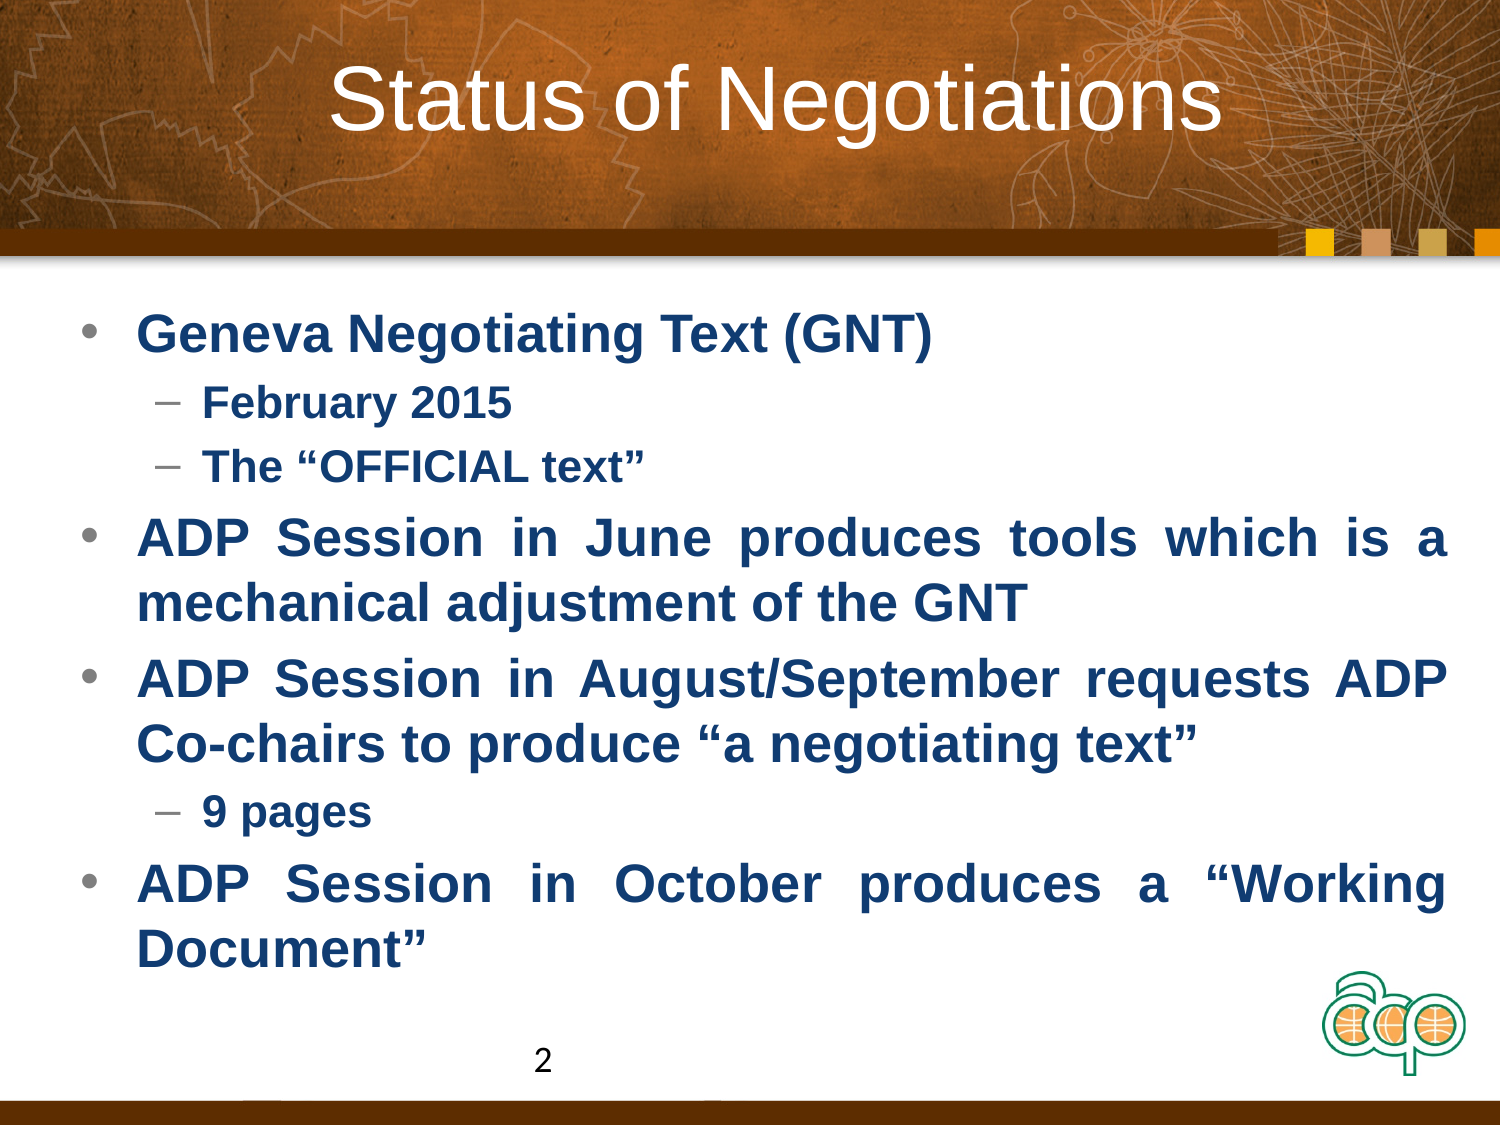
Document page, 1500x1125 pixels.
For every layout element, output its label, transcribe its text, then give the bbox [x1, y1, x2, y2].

slide_number 2 [518, 1027, 869, 1071]
picture [0, 0, 1500, 1125]
list Geneva Negotiating Text (GNT) February 2015 The “OFFICIAL text” ADP Session in June produces tools which is a mechanical adjustment of the GNT ADP Session in August/September requests ADP Co-chairs to produce “a negotiating text” 9 pages ADP Session in October produces a “Working Document” [64, 290, 1466, 1079]
title Status of Negotiations [76, 0, 1477, 188]
